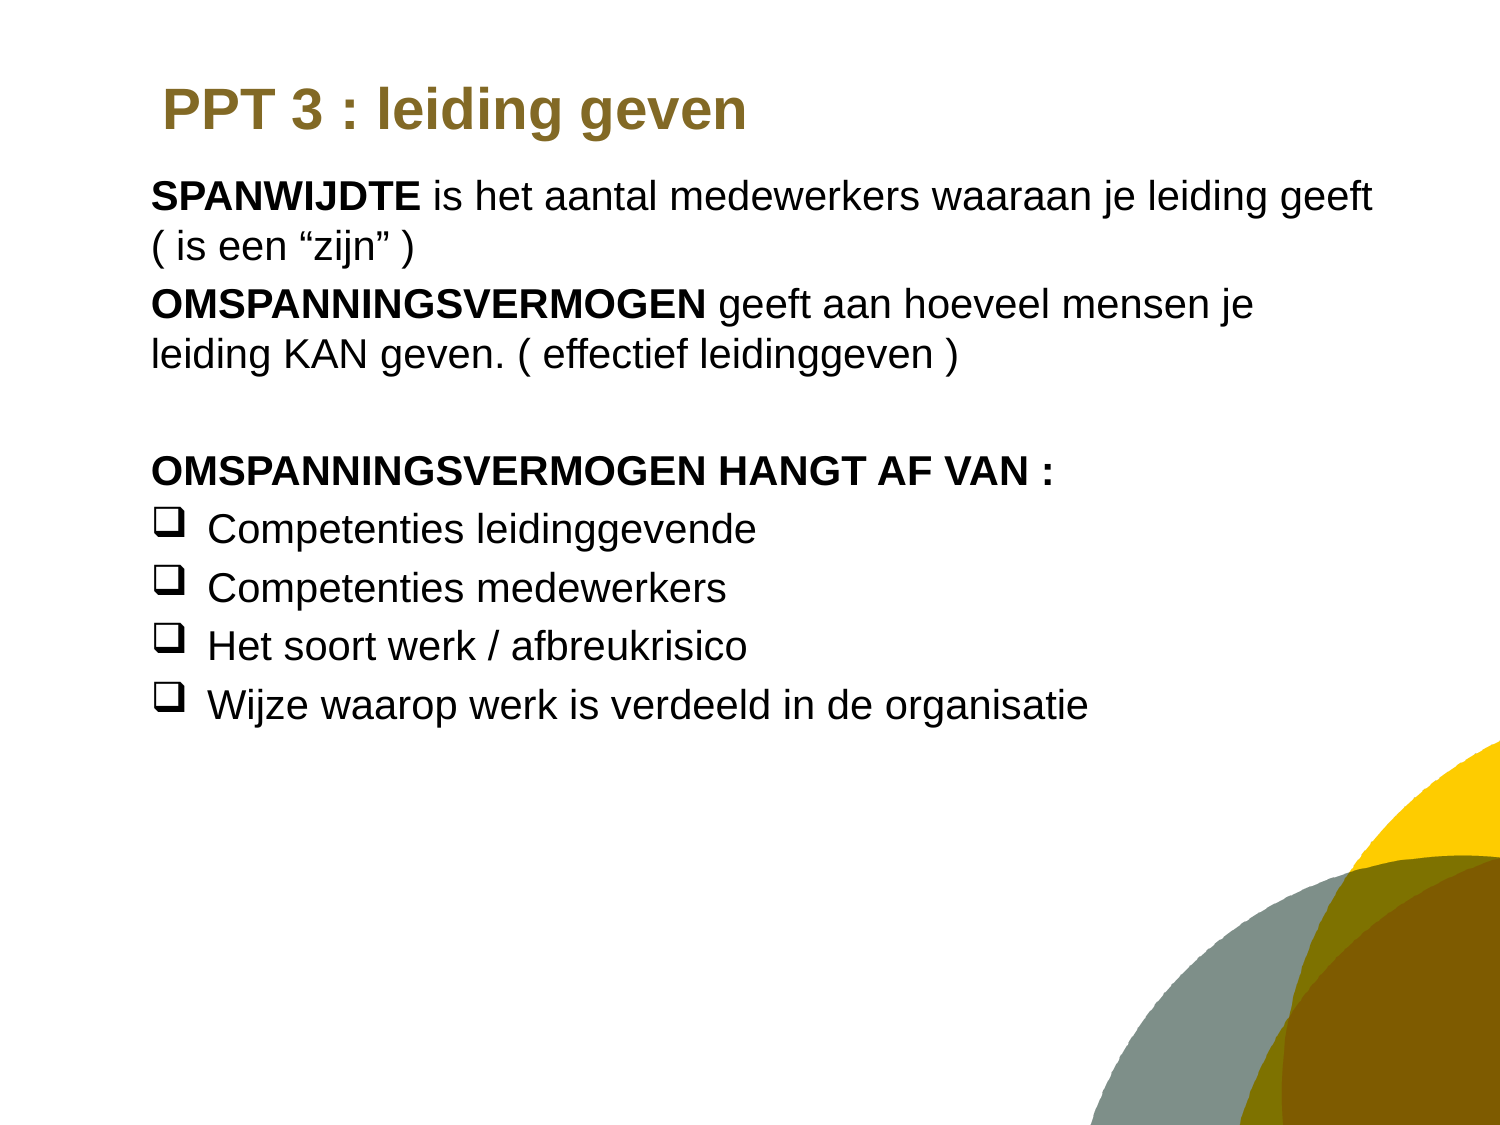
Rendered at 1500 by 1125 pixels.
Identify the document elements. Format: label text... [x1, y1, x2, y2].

list SPANWIJDTE is het aantal medewerkers waaraan je leiding geeft ( is een “zijn” ) OMSPANNINGSVERMOGEN geeft aan hoeveel mensen je leiding KAN geven. ( effectief leidinggeven ) OMSPANNINGSVERMOGEN HANGT AF VAN : Competenties leidinggevende Competenties medewerkers Het soort werk / afbreukrisico Wijze waarop werk is verdeeld in de organisatie [135, 160, 1402, 994]
title PPT 3 : leiding geven [147, 54, 1414, 149]
picture [66, 727, 1500, 1125]
